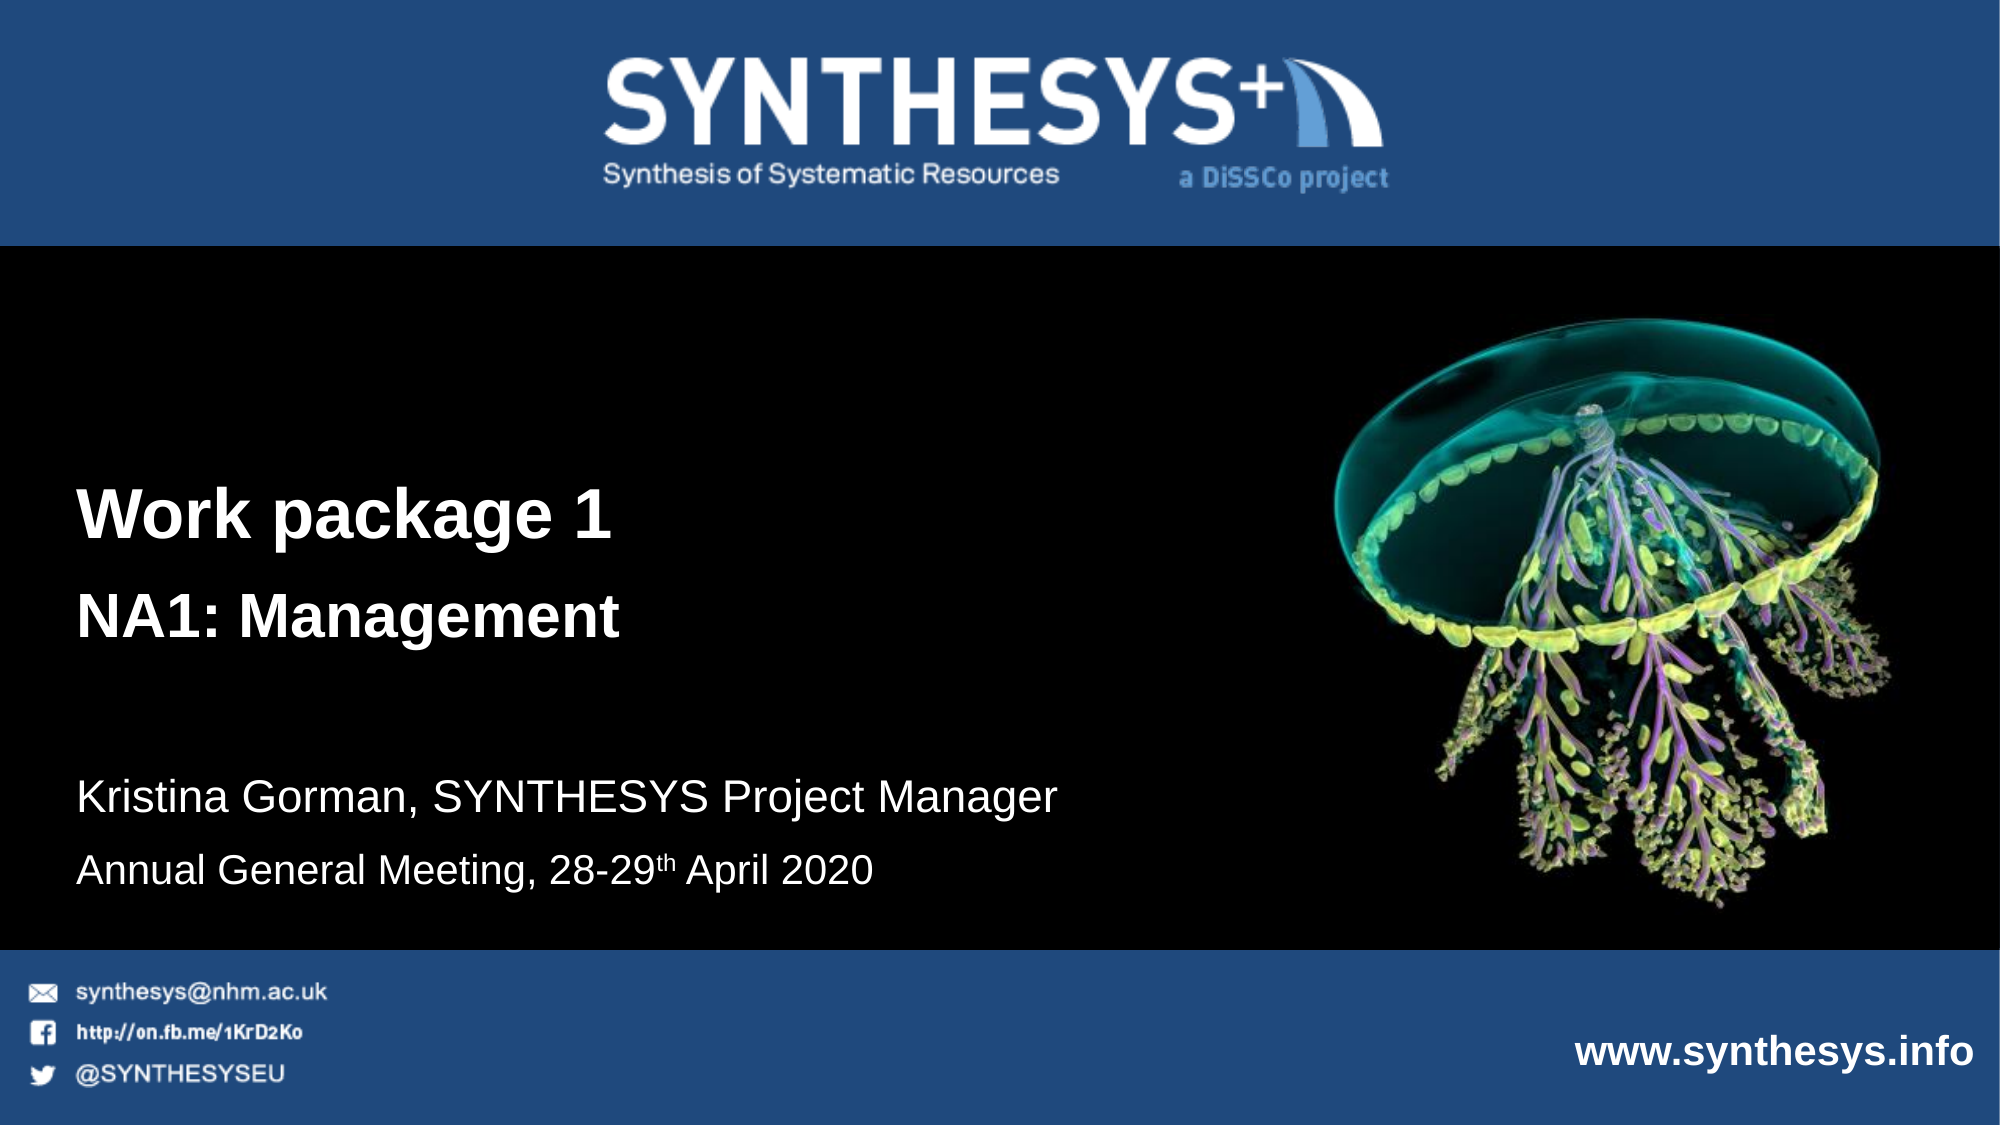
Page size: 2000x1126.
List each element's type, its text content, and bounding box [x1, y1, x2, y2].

picture [1274, 314, 1975, 915]
text_box Work package 1 NA1: Management [58, 433, 1269, 659]
text_box [0, 246, 2000, 950]
picture [599, 40, 1400, 211]
text_box www.synthesys.info [1410, 999, 1993, 1083]
text_box Kristina Gorman, SYNTHESYS Project Manager Annual General Meeting, 28-29th April 2020 [58, 757, 1269, 902]
picture [28, 981, 330, 1088]
